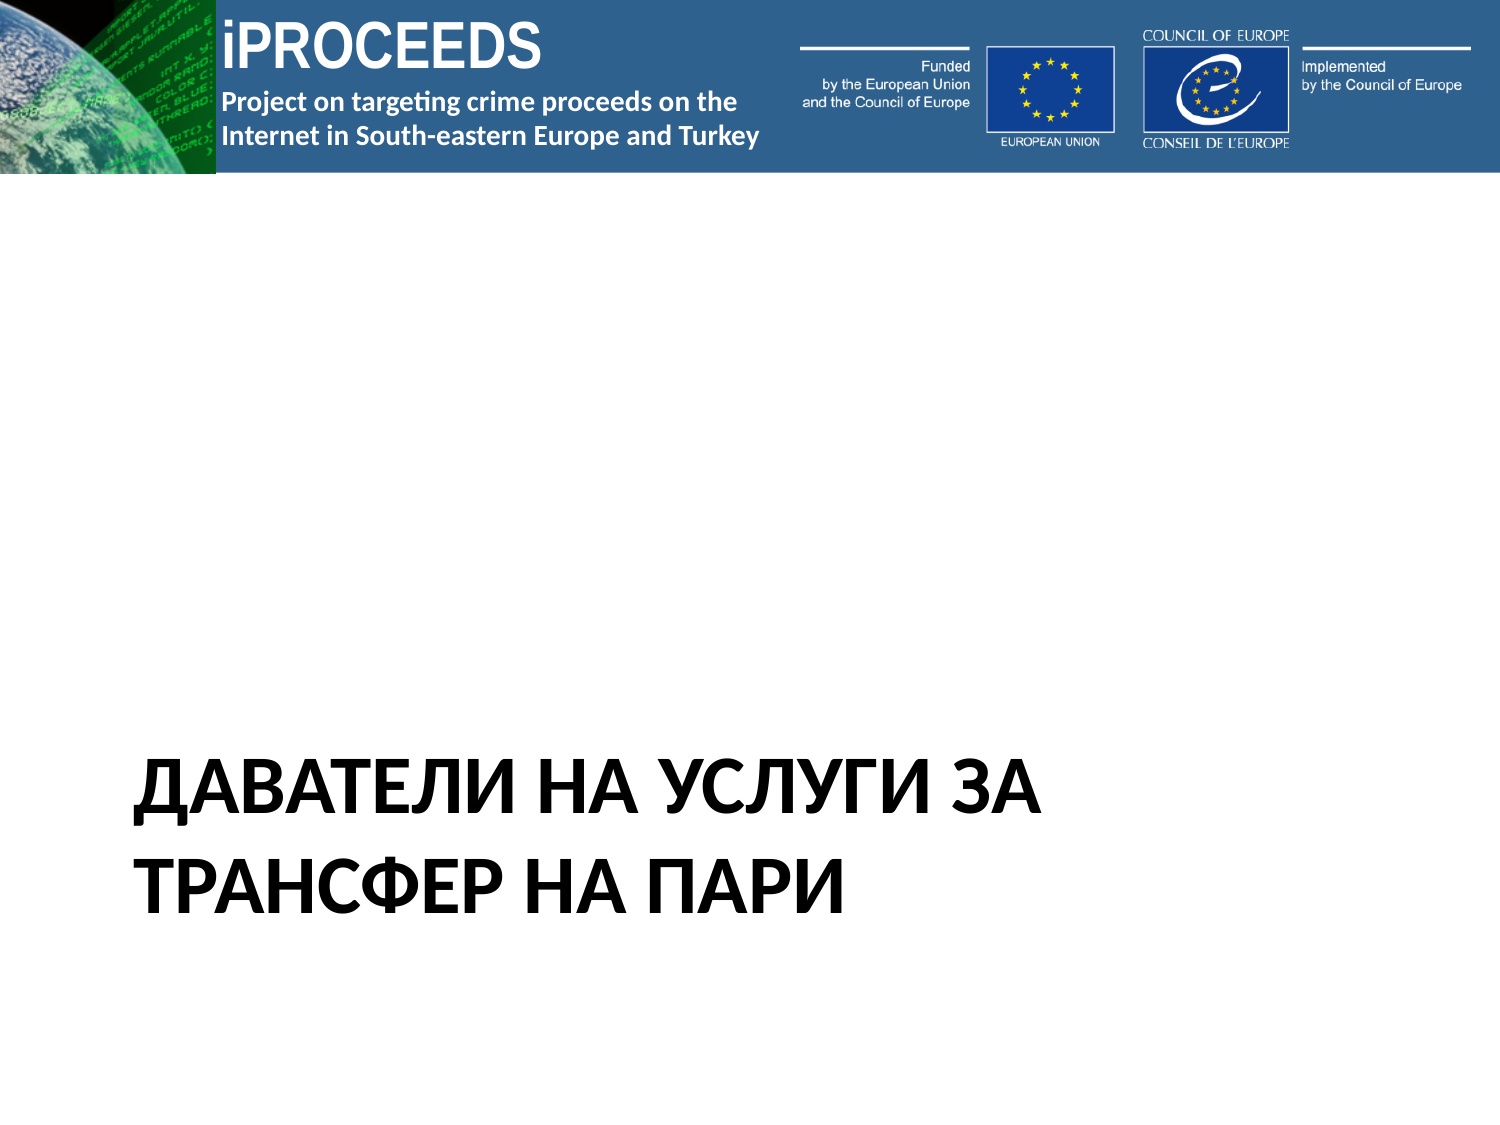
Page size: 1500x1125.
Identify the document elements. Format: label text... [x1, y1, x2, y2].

picture [0, 0, 216, 174]
picture [800, 30, 1471, 148]
title Даватели на услуги за трансфер на пари [118, 722, 1394, 947]
